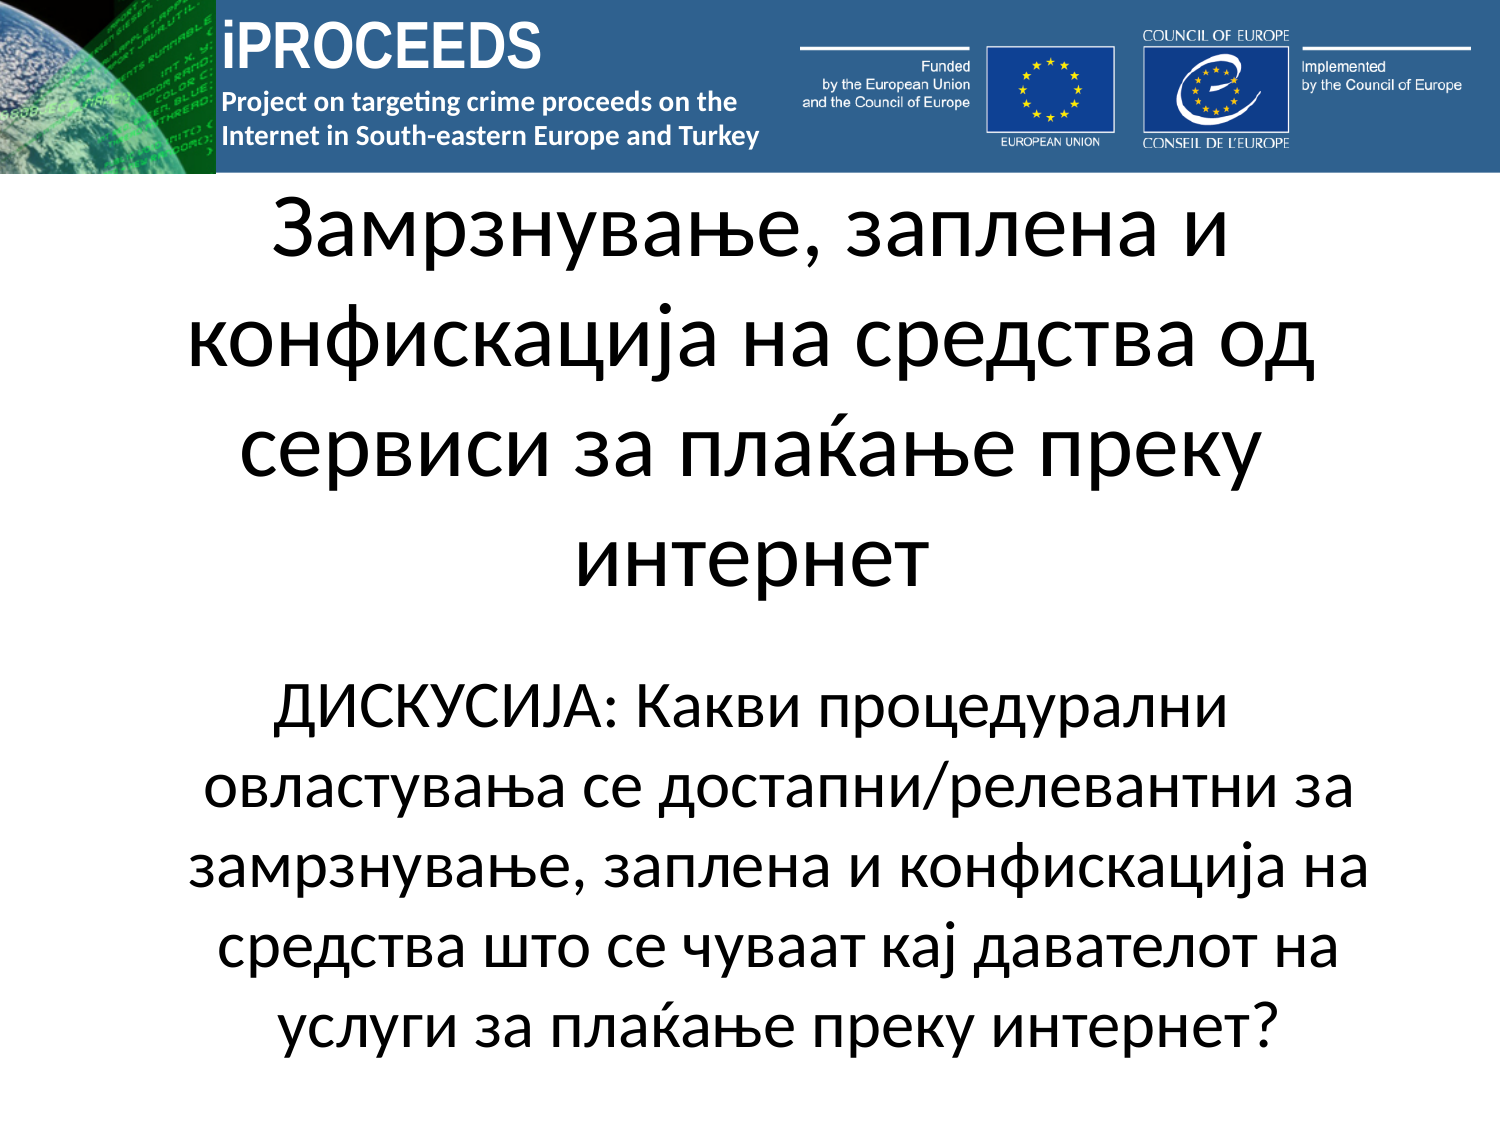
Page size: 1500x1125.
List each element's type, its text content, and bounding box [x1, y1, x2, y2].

picture [800, 30, 1471, 148]
picture [0, 0, 216, 174]
list ДИСКУСИЈА: Какви процедурални овластувања се достапни/релевантни за замрзнување, заплена и конфискација на средства што се чуваат кај давателот на услуги за плаќање преку интернет? [76, 373, 1427, 1017]
title Замрзнување, заплена и конфискација на средства од сервиси за плаќање преку интернет [76, 290, 1427, 373]
